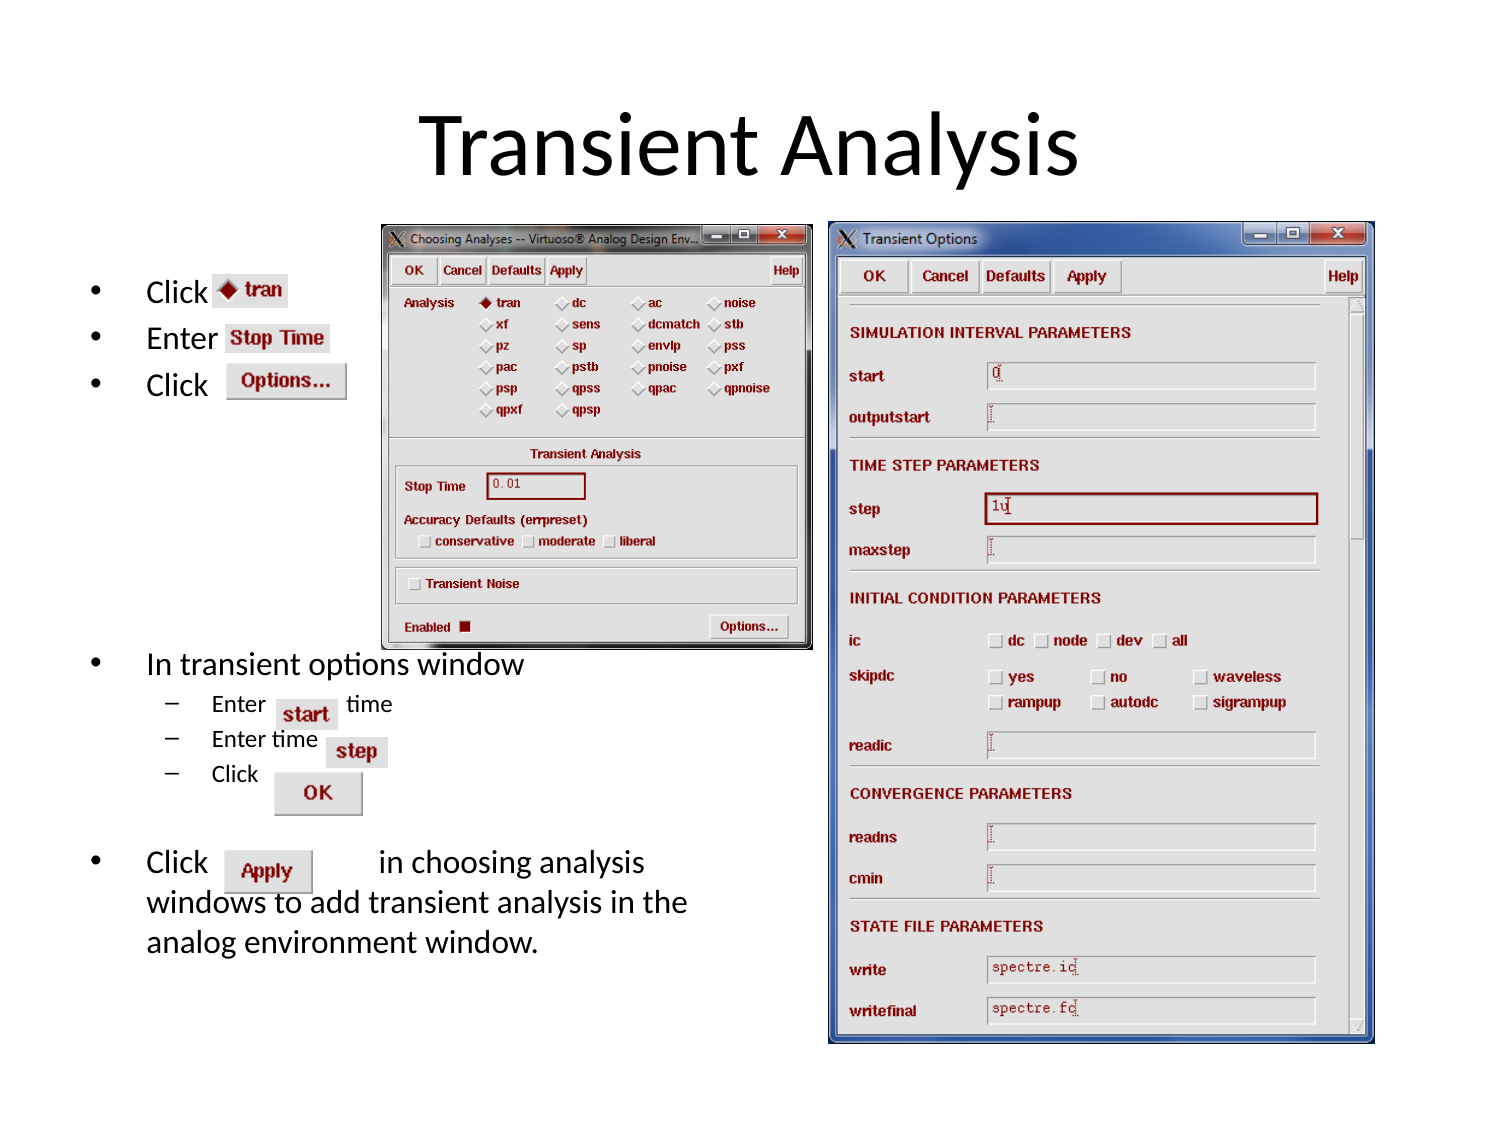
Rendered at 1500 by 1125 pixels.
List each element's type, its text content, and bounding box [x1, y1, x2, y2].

list Click Enter Click In transient options window Enter time Enter time Click Click in choosing analysis windows to add transient analysis in the analog environment window. [75, 262, 713, 1005]
picture [224, 362, 348, 401]
picture [224, 324, 330, 354]
picture [273, 771, 363, 816]
title Transient Analysis [75, 45, 1425, 233]
picture [827, 221, 1376, 1044]
picture [381, 224, 813, 651]
picture [276, 699, 338, 730]
picture [223, 849, 313, 894]
picture [212, 274, 288, 309]
picture [326, 737, 388, 768]
